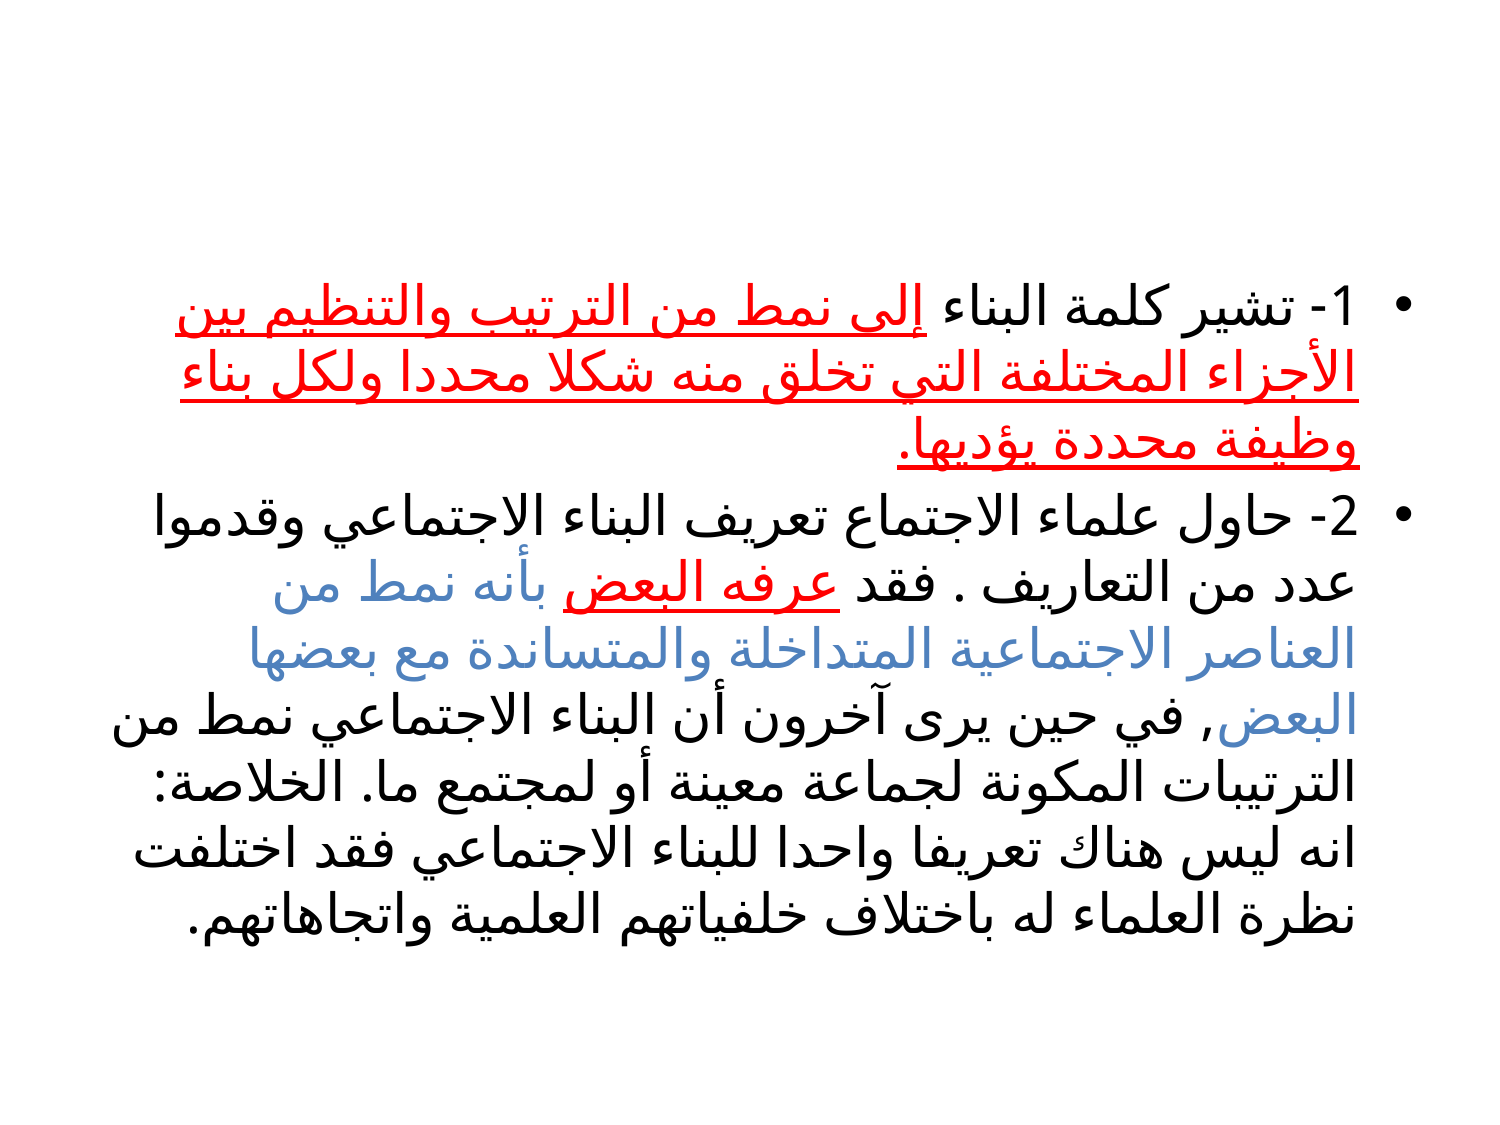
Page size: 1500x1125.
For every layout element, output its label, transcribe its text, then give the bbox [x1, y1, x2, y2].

list 1- تشير كلمة البناء إلى نمط من الترتيب والتنظيم بين الأجزاء المختلفة التي تخلق منه شكلا محددا ولكل بناء وظيفة محددة يؤديها. 2- حاول علماء الاجتماع تعريف البناء الاجتماعي وقدموا عدد من التعاريف . فقد عرفه البعض بأنه نمط من العناصر الاجتماعية المتداخلة والمتساندة مع بعضها البعض, في حين يرى آخرون أن البناء الاجتماعي نمط من الترتيبات المكونة لجماعة معينة أو لمجتمع ما. الخلاصة: انه ليس هناك تعريفا واحدا للبناء الاجتماعي فقد اختلفت نظرة العلماء له باختلاف خلفياتهم العلمية واتجاهاتهم. [75, 262, 1425, 1005]
